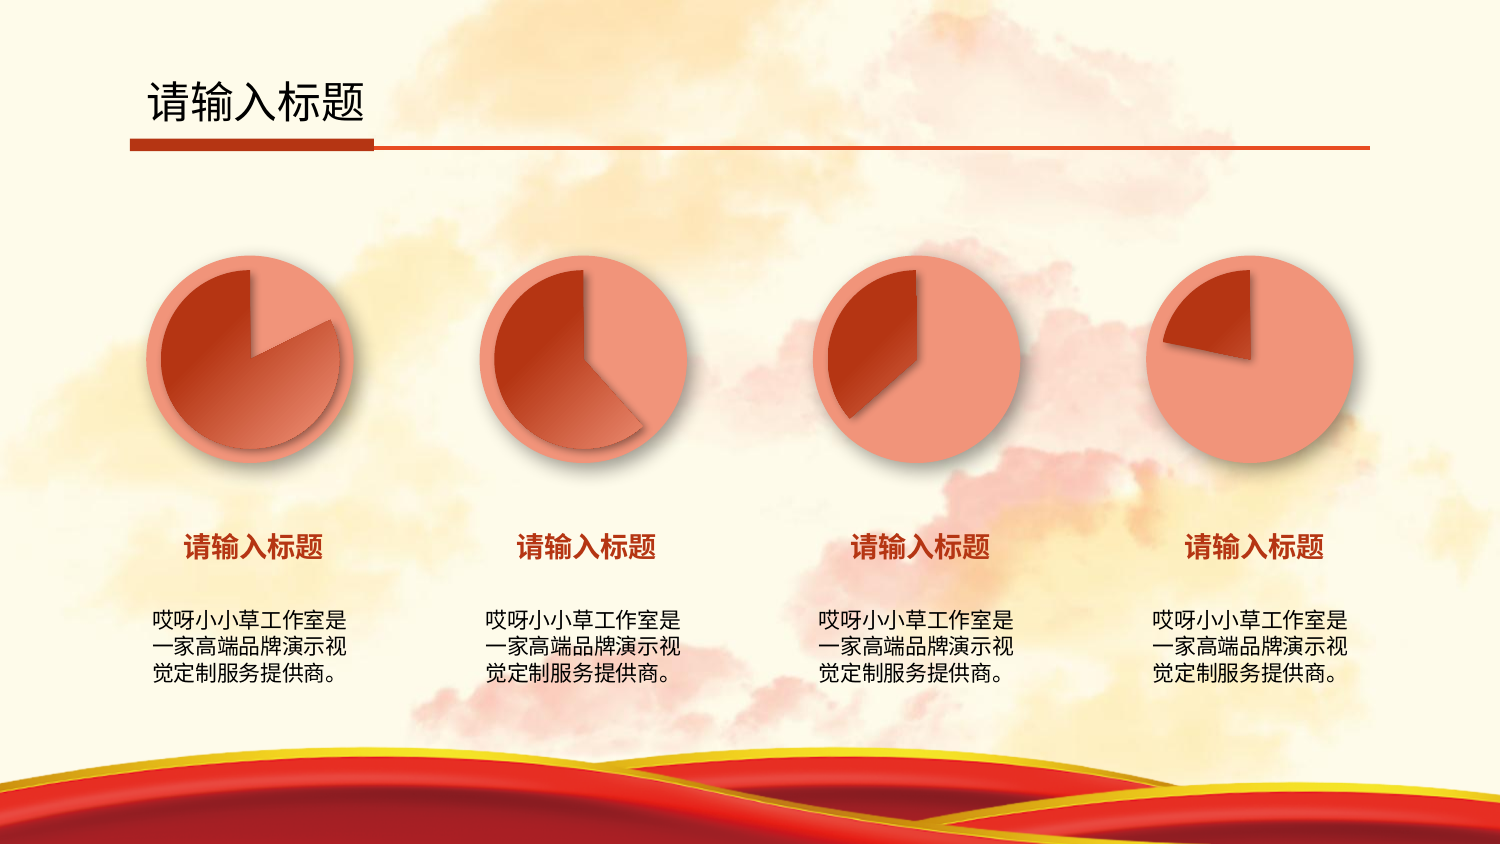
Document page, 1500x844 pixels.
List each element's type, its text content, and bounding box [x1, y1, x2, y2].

picture [0, 0, 1500, 844]
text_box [812, 255, 1021, 463]
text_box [129, 138, 1371, 152]
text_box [136, 522, 364, 721]
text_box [146, 255, 354, 463]
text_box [1146, 255, 1354, 463]
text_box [1137, 522, 1364, 721]
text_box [803, 522, 1030, 721]
text_box 请输入标题 [131, 67, 380, 135]
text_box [479, 255, 687, 463]
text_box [470, 522, 697, 721]
